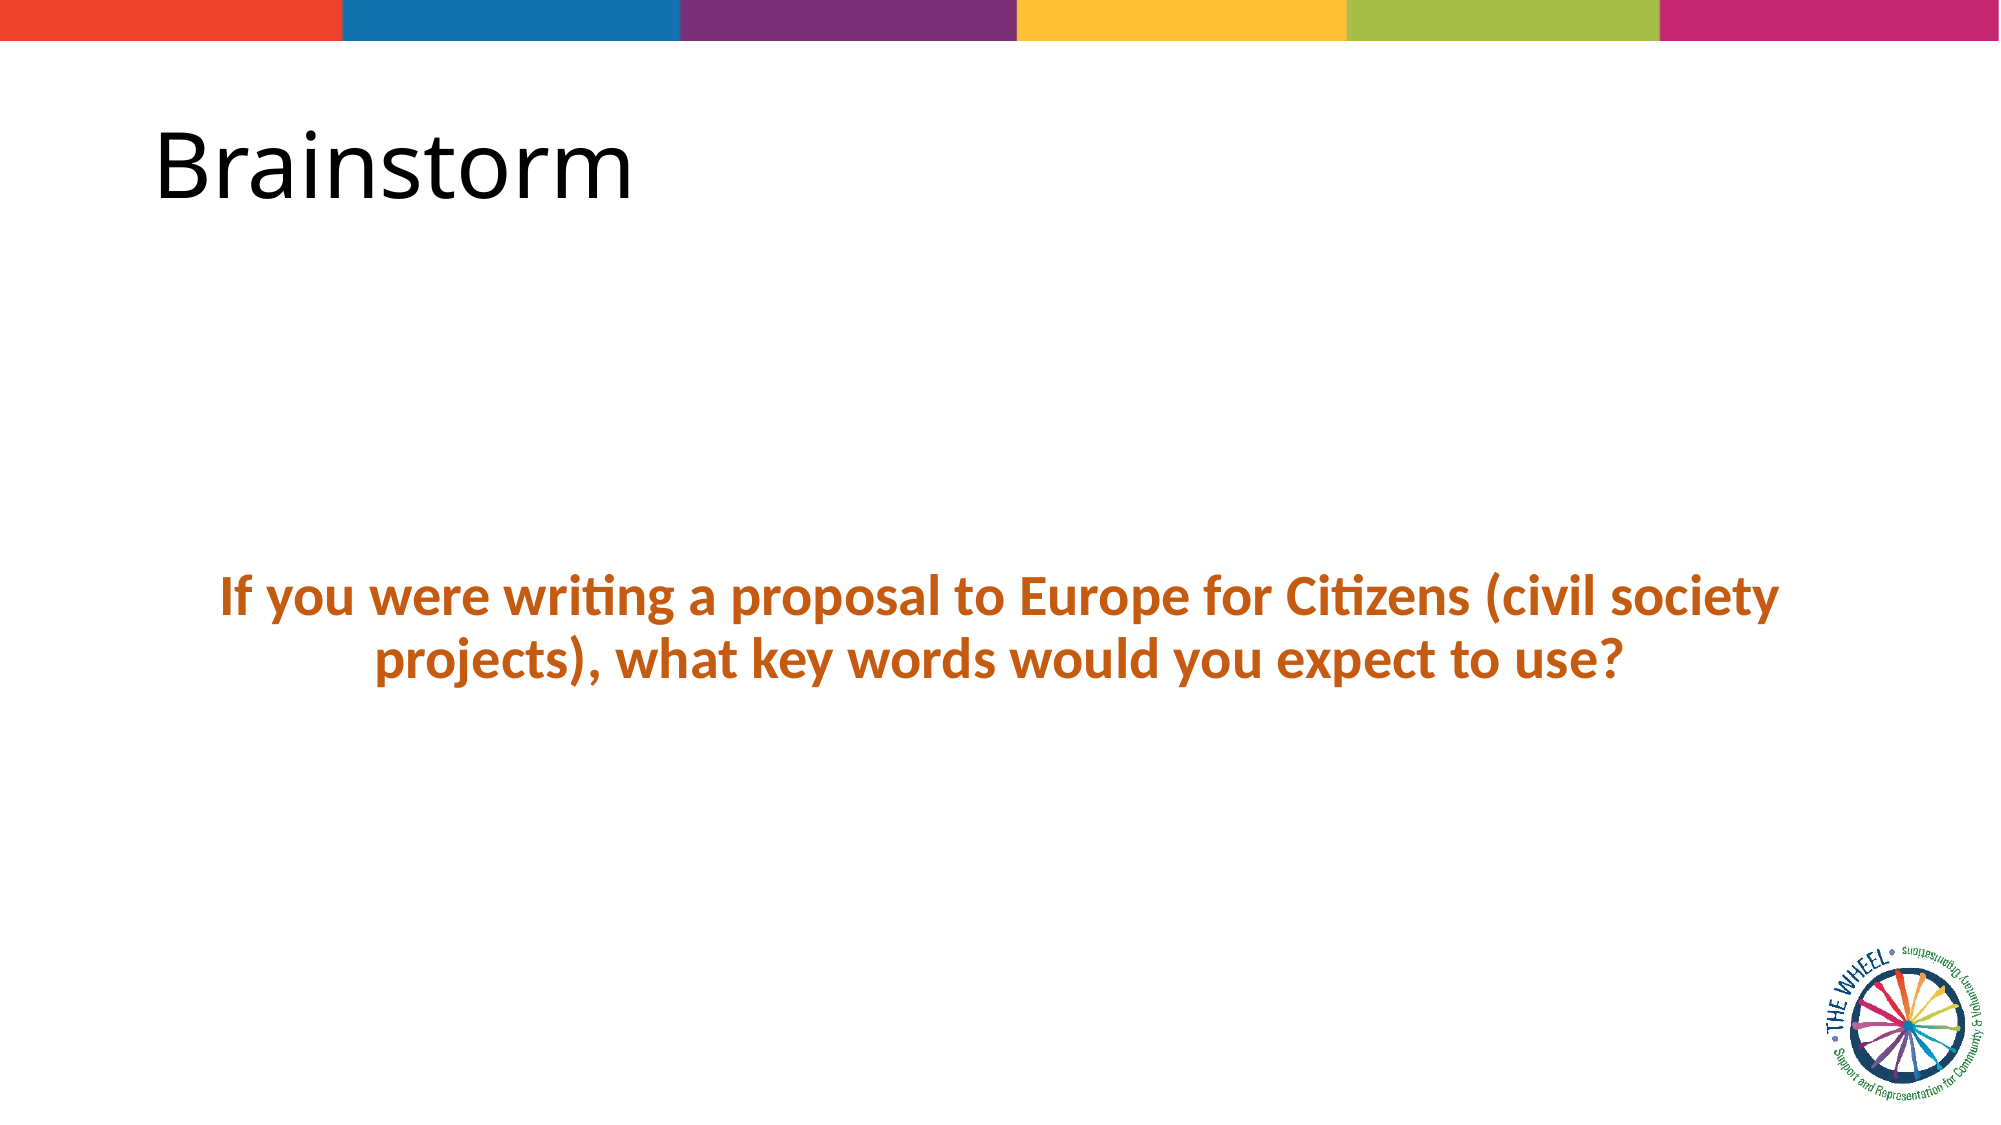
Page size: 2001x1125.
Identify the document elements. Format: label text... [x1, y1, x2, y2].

picture [1825, 944, 1984, 1103]
list If you were writing a proposal to Europe for Citizens (civil society projects), what key words would you expect to use? [137, 299, 1863, 1014]
picture [0, 0, 2000, 41]
title Brainstorm [137, 59, 1863, 278]
